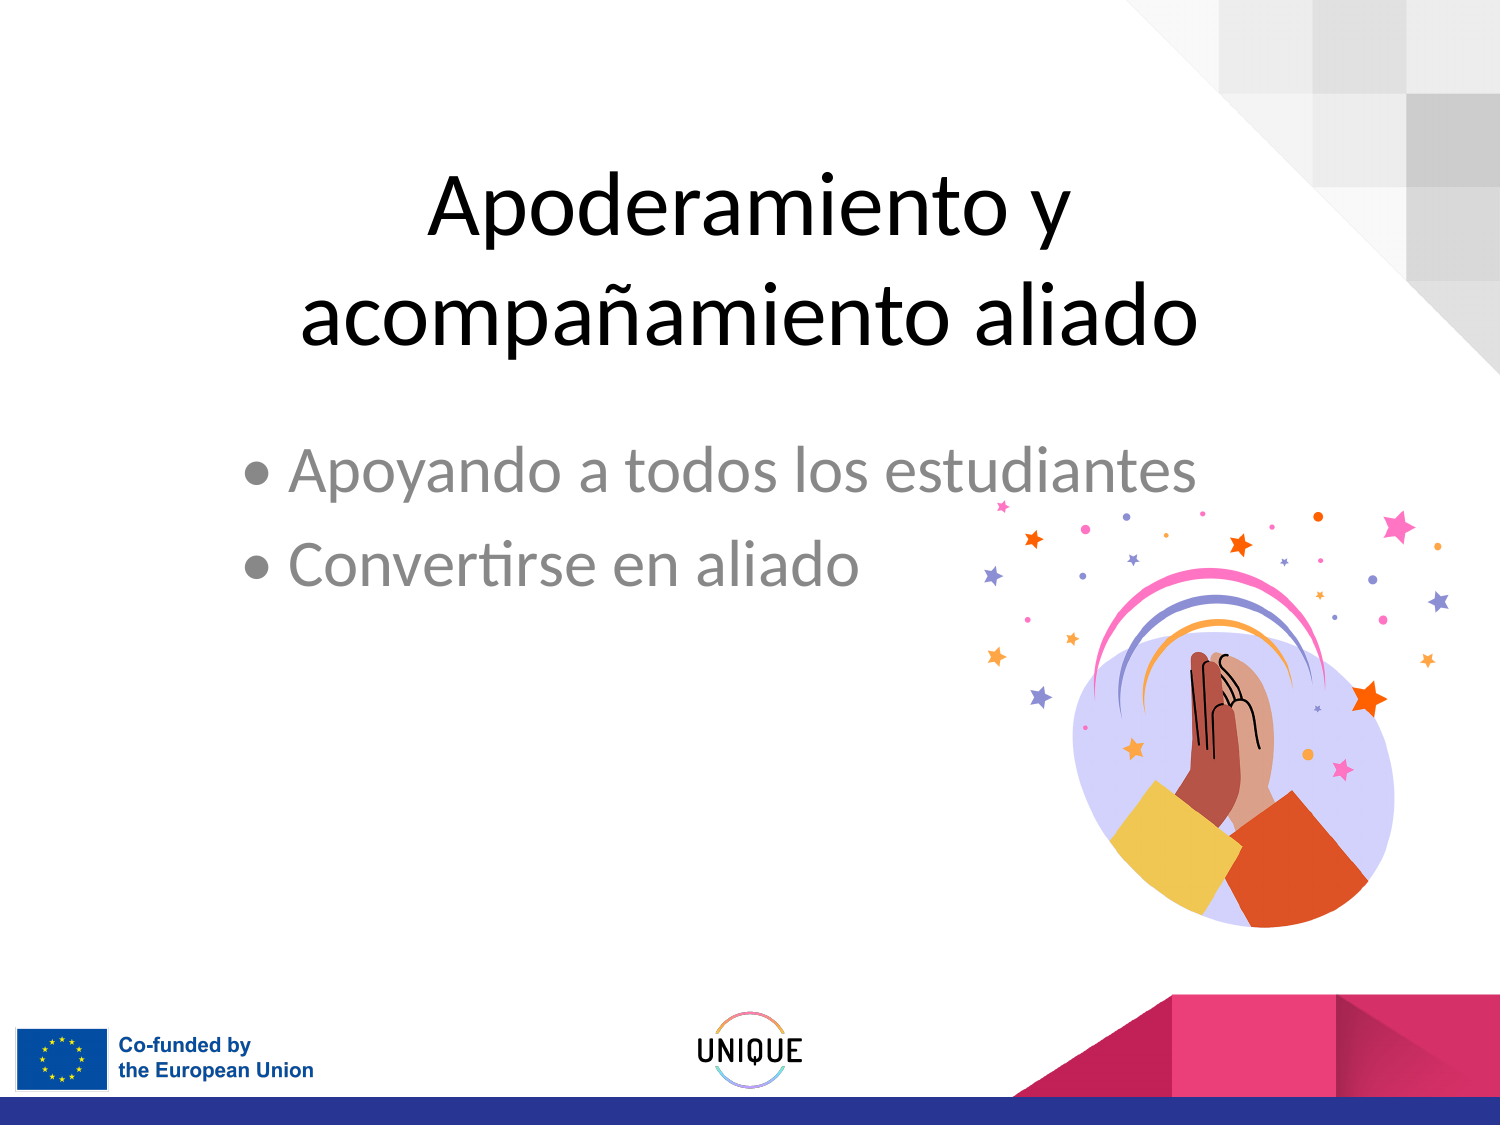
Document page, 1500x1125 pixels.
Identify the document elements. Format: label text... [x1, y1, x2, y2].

picture [1125, 0, 1500, 375]
subtitle • Apoyando a todos los estudiantes • Convertirse en aliado [225, 418, 1275, 707]
title Apoderamiento y acompañamiento aliado [112, 132, 1388, 375]
picture [0, 993, 1500, 1125]
picture [969, 486, 1460, 937]
